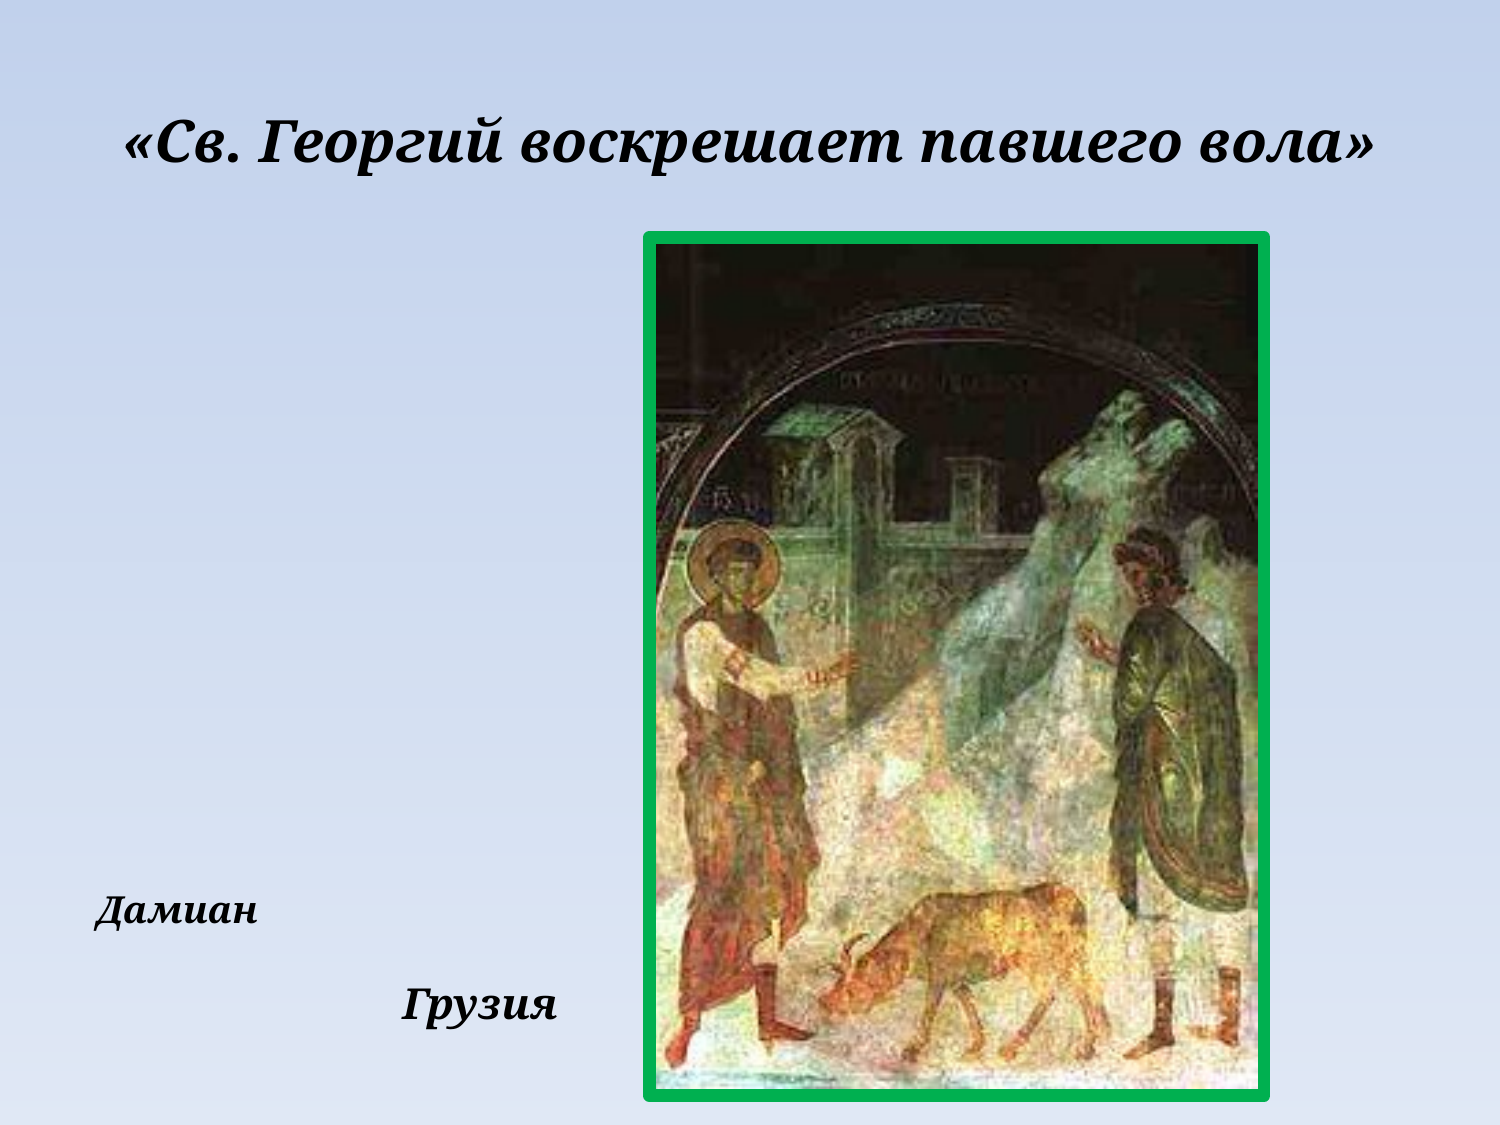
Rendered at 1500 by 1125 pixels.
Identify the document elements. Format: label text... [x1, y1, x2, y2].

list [655, 243, 1259, 1090]
list Дамиан Грузия [82, 878, 573, 1043]
title «Св. Георгий воскрешает павшего вола» [75, 45, 1425, 233]
